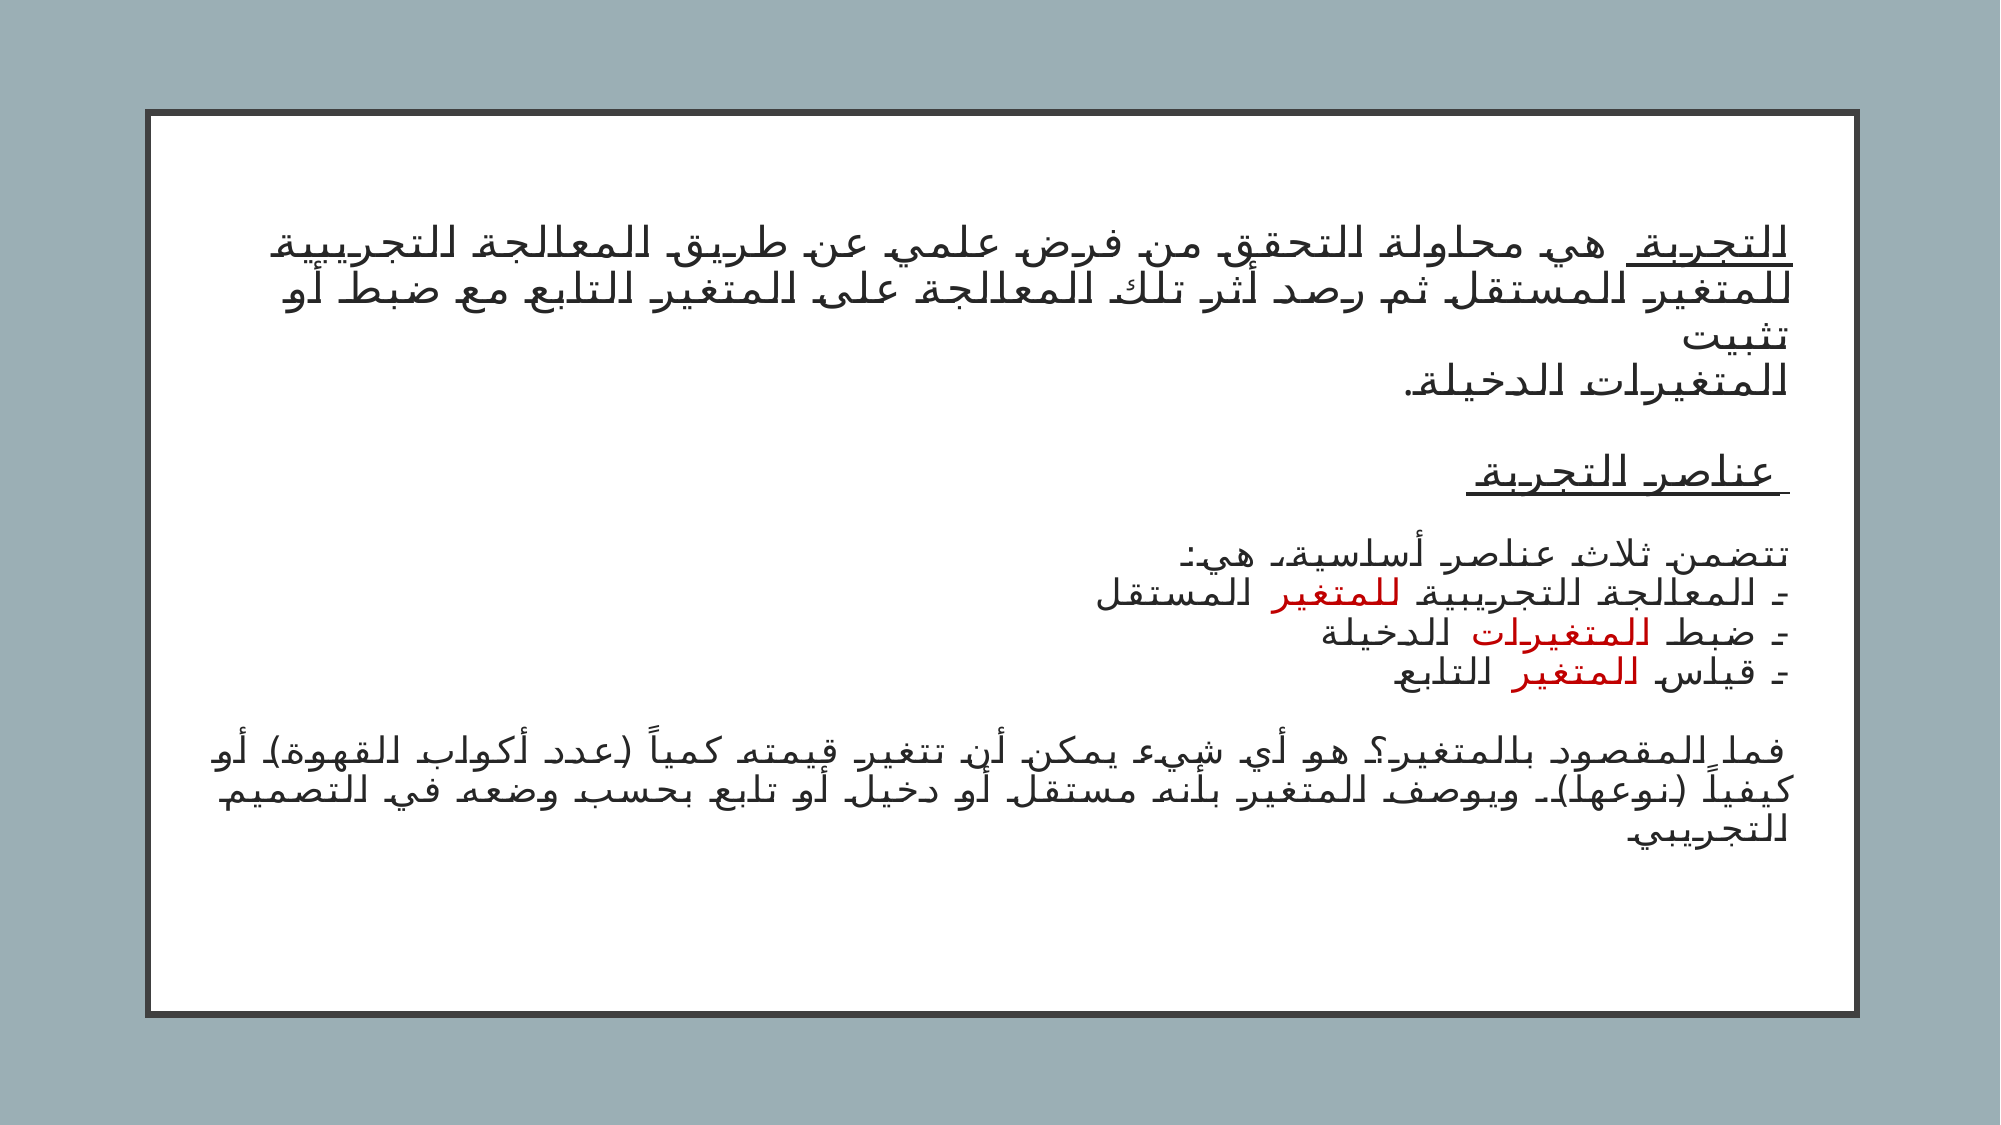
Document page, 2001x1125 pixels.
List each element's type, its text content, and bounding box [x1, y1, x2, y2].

title التجربة هي محاولة التحقق من فرض علمي عن طريق المعالجة التجريبية للمتغير المستقل ثم رصد أثر تلك المعالجة على المتغير التابع مع ضبط أو تثبيت المتغيرات الدخيلة. عناصر التجربة تتضمن ثلاث عناصر أساسية، هي: - المعالجة التجريبية للمتغير المستقل - ضبط المتغيرات الدخيلة - قياس المتغير التابع فما المقصود بالمتغير؟ هو أي شيء يمكن أن تتغير قيمته كمياً (عدد أكواب القهوة) أو كيفياً (نوعها). ويوصف المتغير بأنه مستقل أو دخيل أو تابع بحسب وضعه في التصميم التجريبي [145, 109, 1860, 1018]
